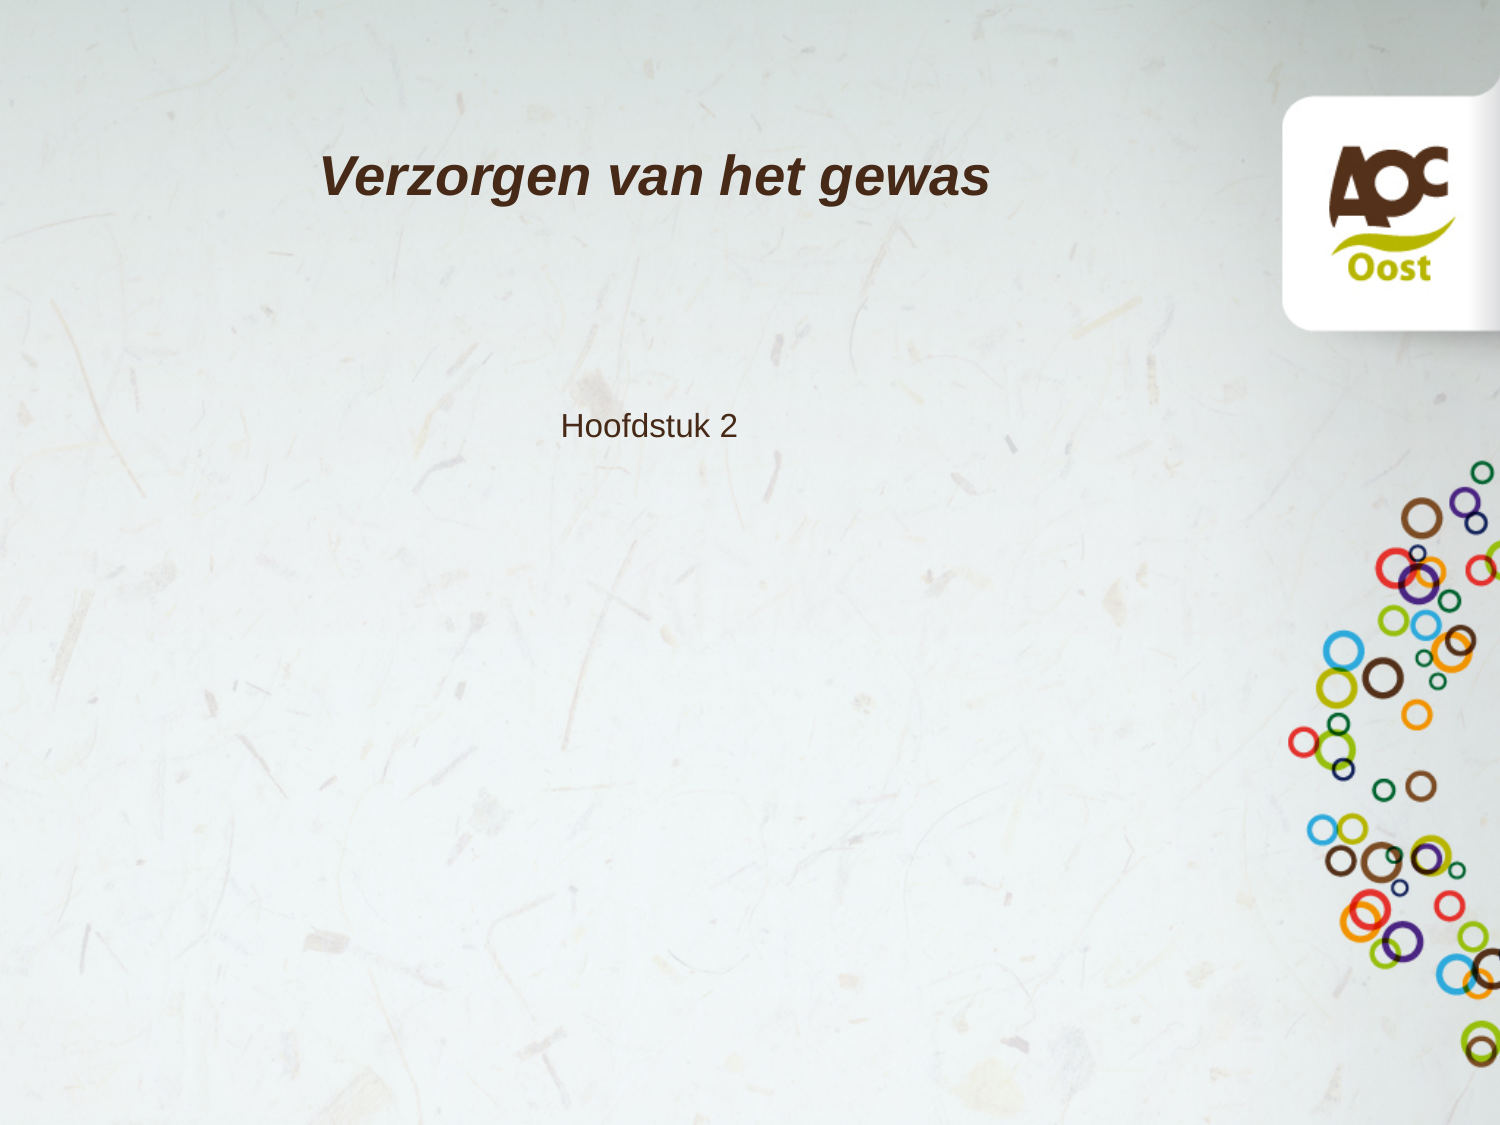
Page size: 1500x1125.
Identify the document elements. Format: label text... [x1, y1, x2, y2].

picture [0, 0, 1500, 1125]
title Verzorgen van het gewas [112, 101, 1199, 244]
subtitle Hoofdstuk 2 [64, 349, 1235, 882]
